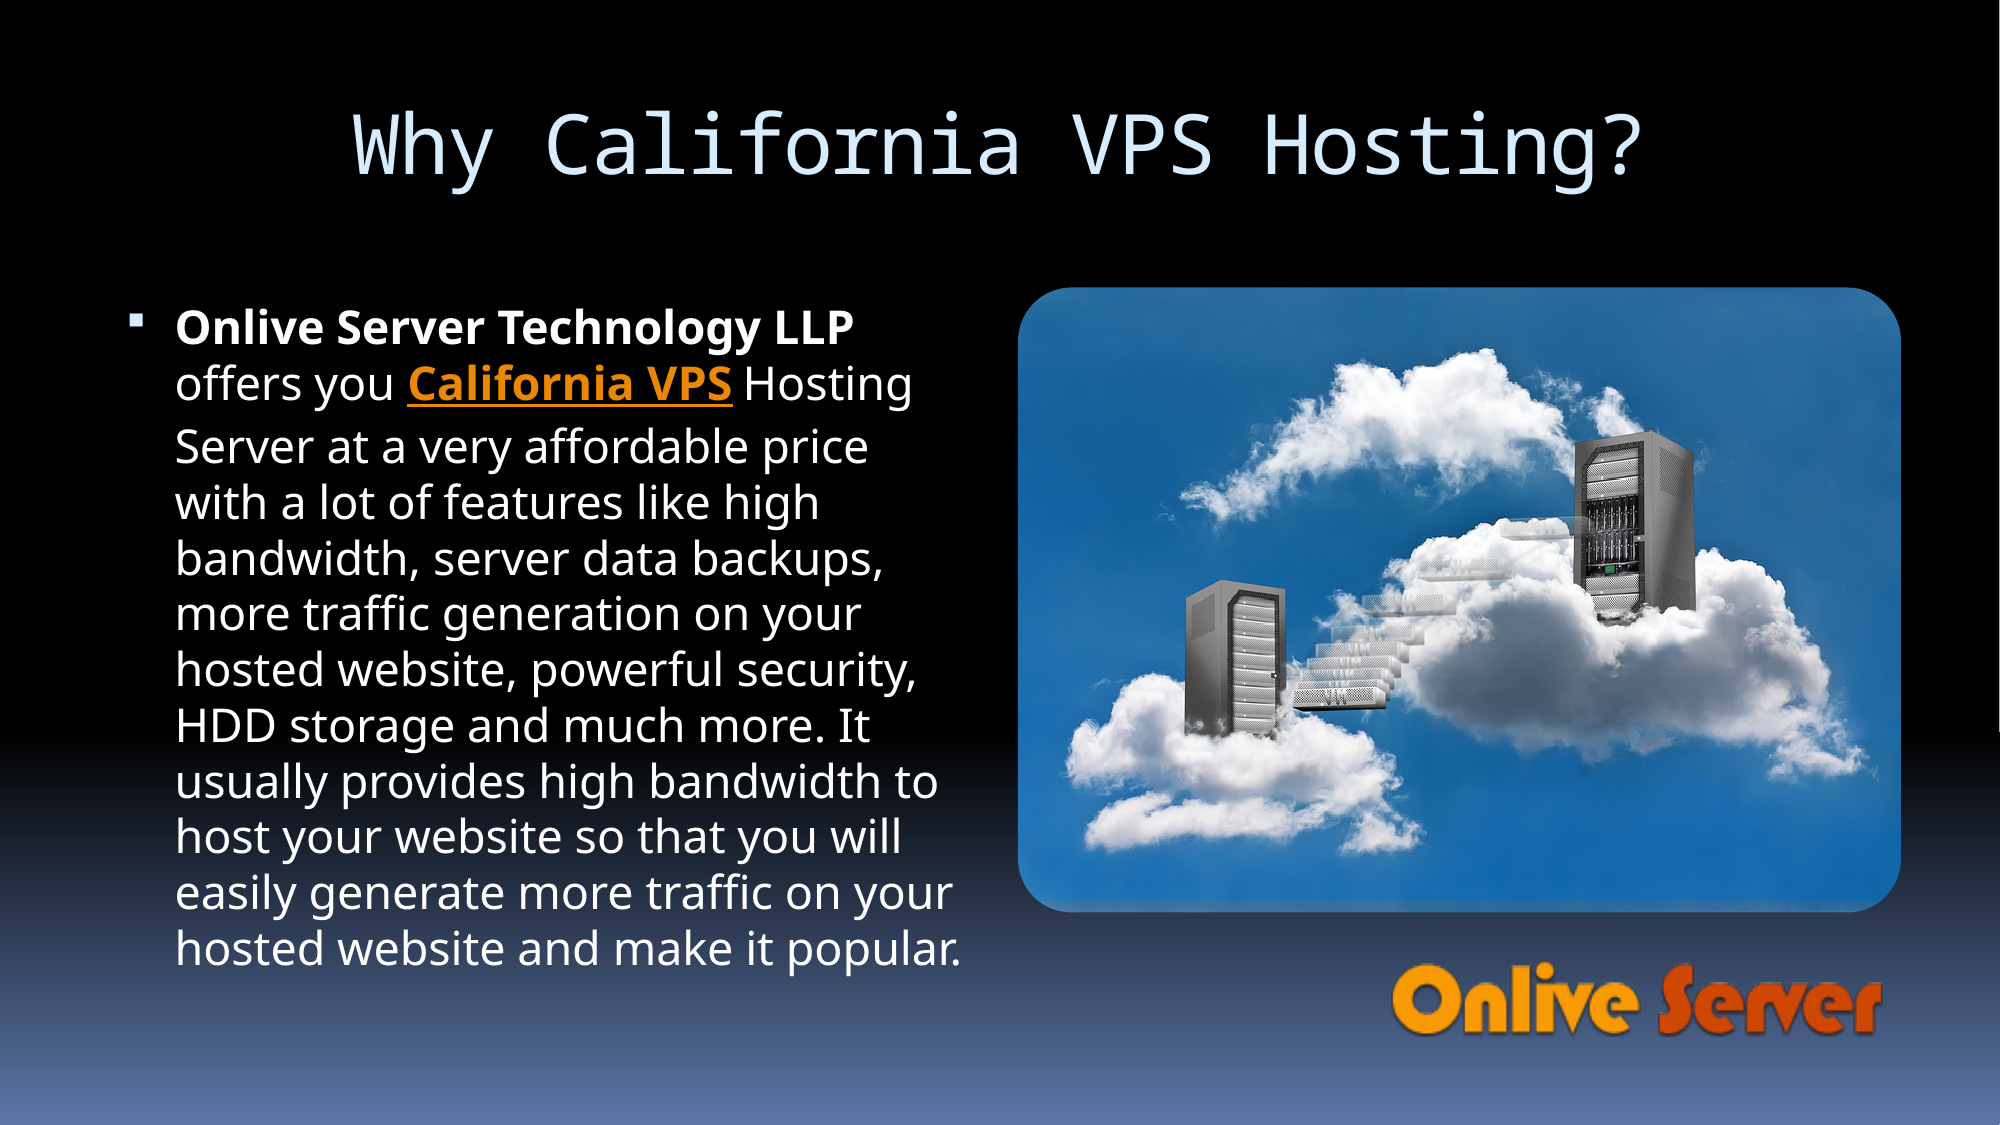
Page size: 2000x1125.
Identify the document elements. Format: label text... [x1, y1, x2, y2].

title Why California VPS Hosting? [99, 83, 1900, 234]
list Onlive Server Technology LLP offers you California VPS Hosting Server at a very affordable price with a lot of features like high bandwidth, server data backups, more traffic generation on your hosted website, powerful security, HDD storage and much more. It usually provides high bandwidth to host your website so that you will easily generate more traffic on your hosted website and make it popular. [101, 290, 985, 1033]
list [1017, 287, 1902, 913]
picture [1374, 962, 1902, 1046]
